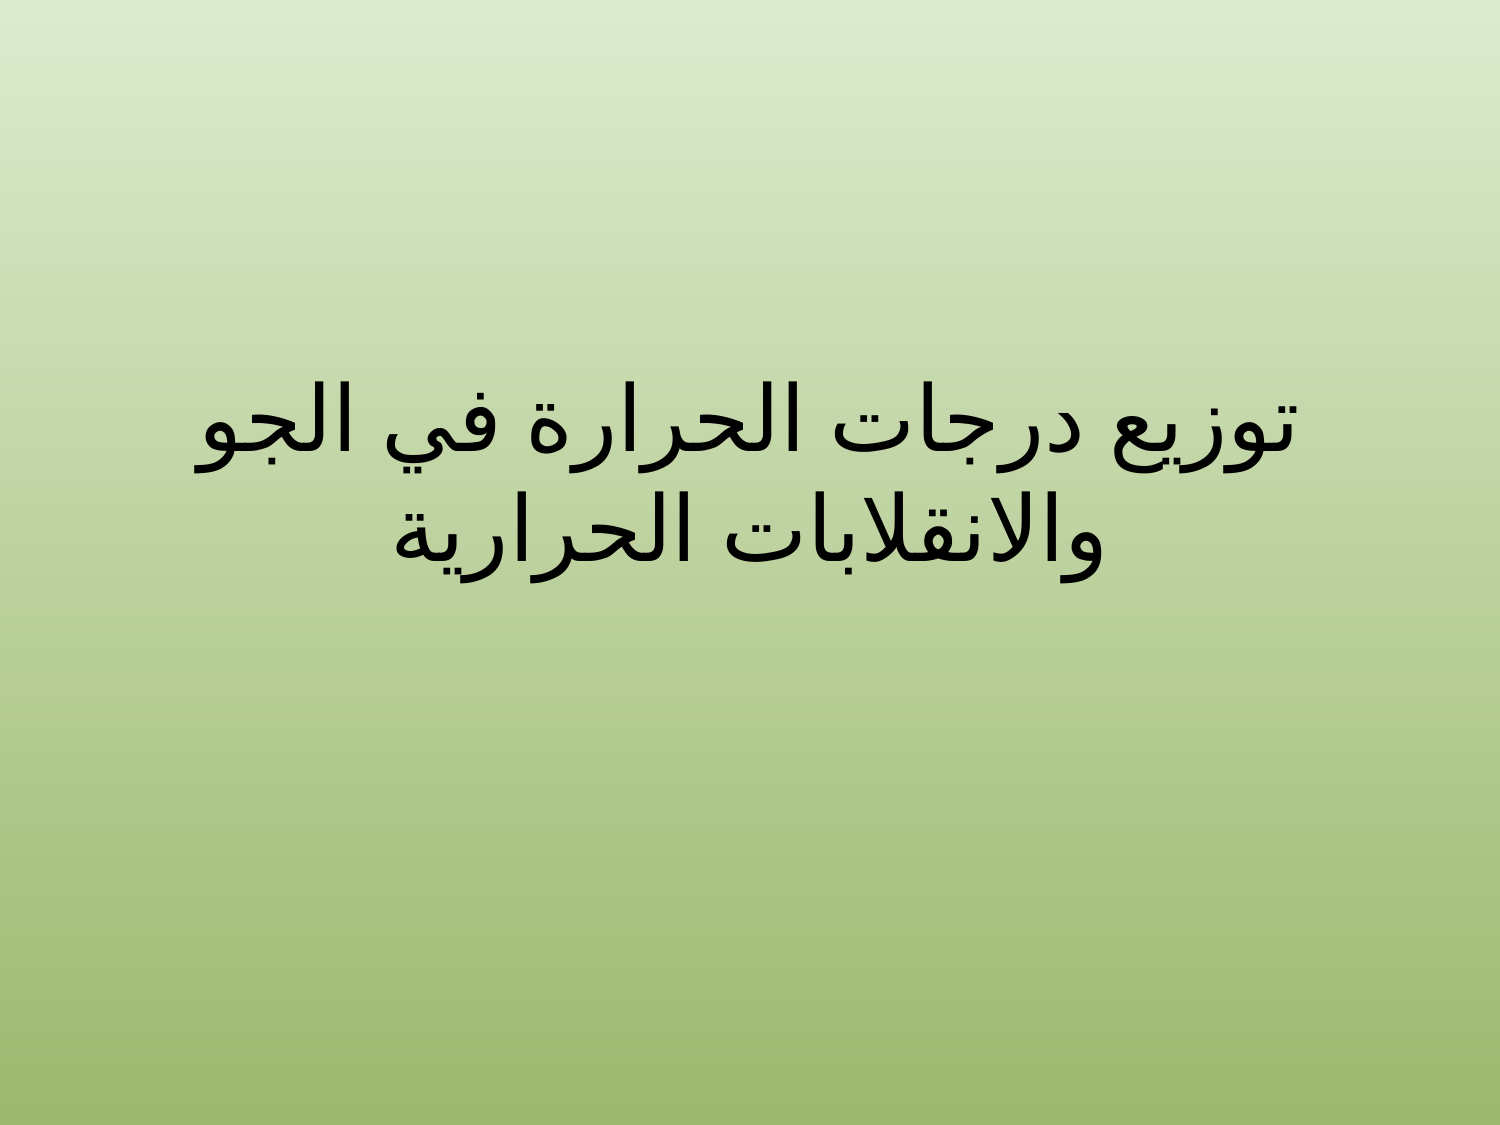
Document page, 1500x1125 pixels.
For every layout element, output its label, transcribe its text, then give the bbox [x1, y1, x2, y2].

title توزيع درجات الحرارة في الجو والانقلابات الحرارية [112, 349, 1388, 591]
